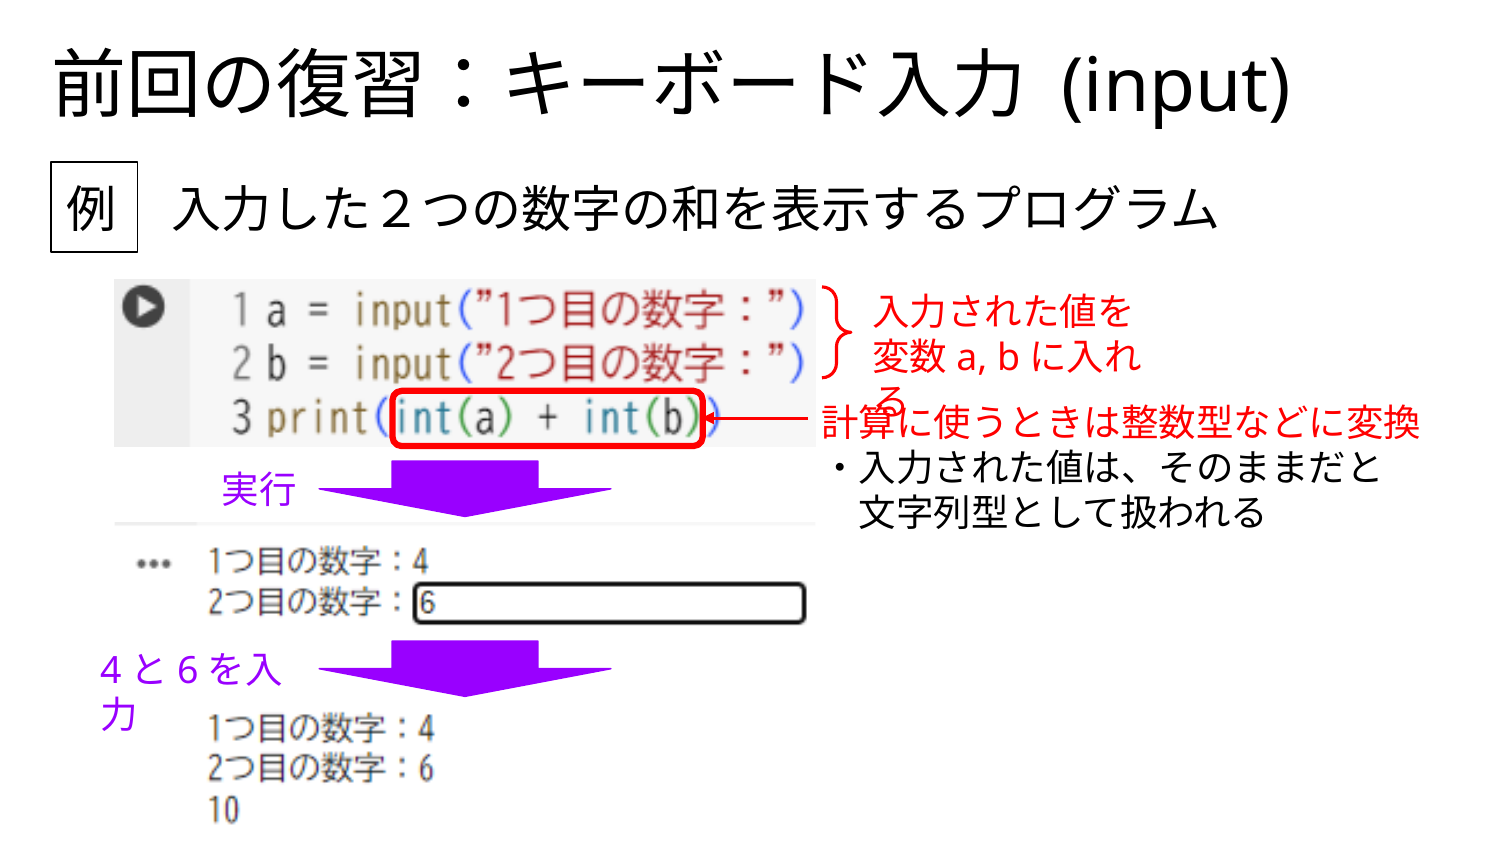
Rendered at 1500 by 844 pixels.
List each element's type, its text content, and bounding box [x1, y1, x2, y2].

text_box 実行 [206, 455, 322, 521]
text_box [821, 286, 851, 378]
text_box [319, 641, 611, 697]
text_box 4と6を入力 [85, 630, 324, 751]
text_box 計算に使うときは整数型などに変換 ・入力された値は、そのままだと 文字列型として扱われる [806, 383, 1449, 549]
title 前回の復習：キーボード入力 (input) [36, 21, 1435, 131]
text_box 入力した２つの数字の和を表示するプログラム [156, 161, 1251, 252]
text_box 入力された値を 変数a, bに入れる [857, 273, 1192, 383]
text_box 例 [51, 161, 138, 252]
text_box [319, 461, 611, 517]
picture [114, 279, 816, 447]
picture [114, 522, 816, 632]
picture [193, 705, 457, 834]
